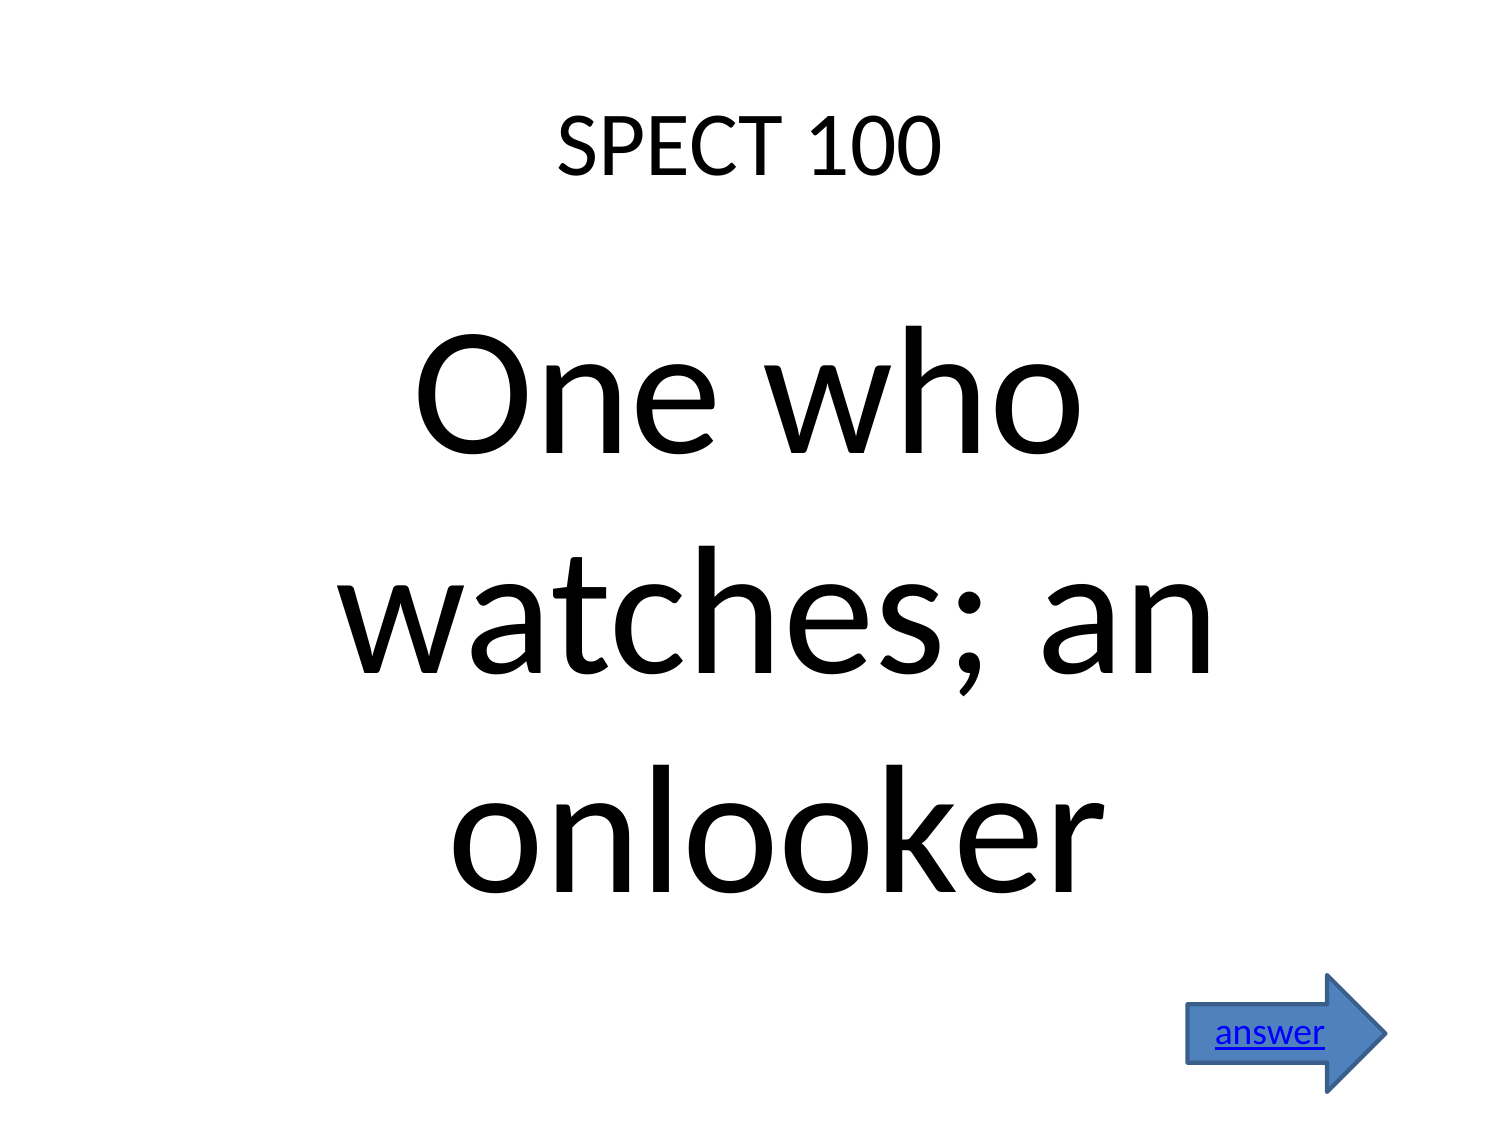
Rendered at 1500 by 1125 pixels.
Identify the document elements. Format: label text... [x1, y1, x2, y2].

title SPECT 100 [75, 45, 1425, 233]
text_box answer [1200, 999, 1400, 1060]
text_box [1324, 973, 1354, 999]
text_box [1185, 1002, 1362, 1094]
list One who watches; an onlooker [75, 262, 1425, 1005]
